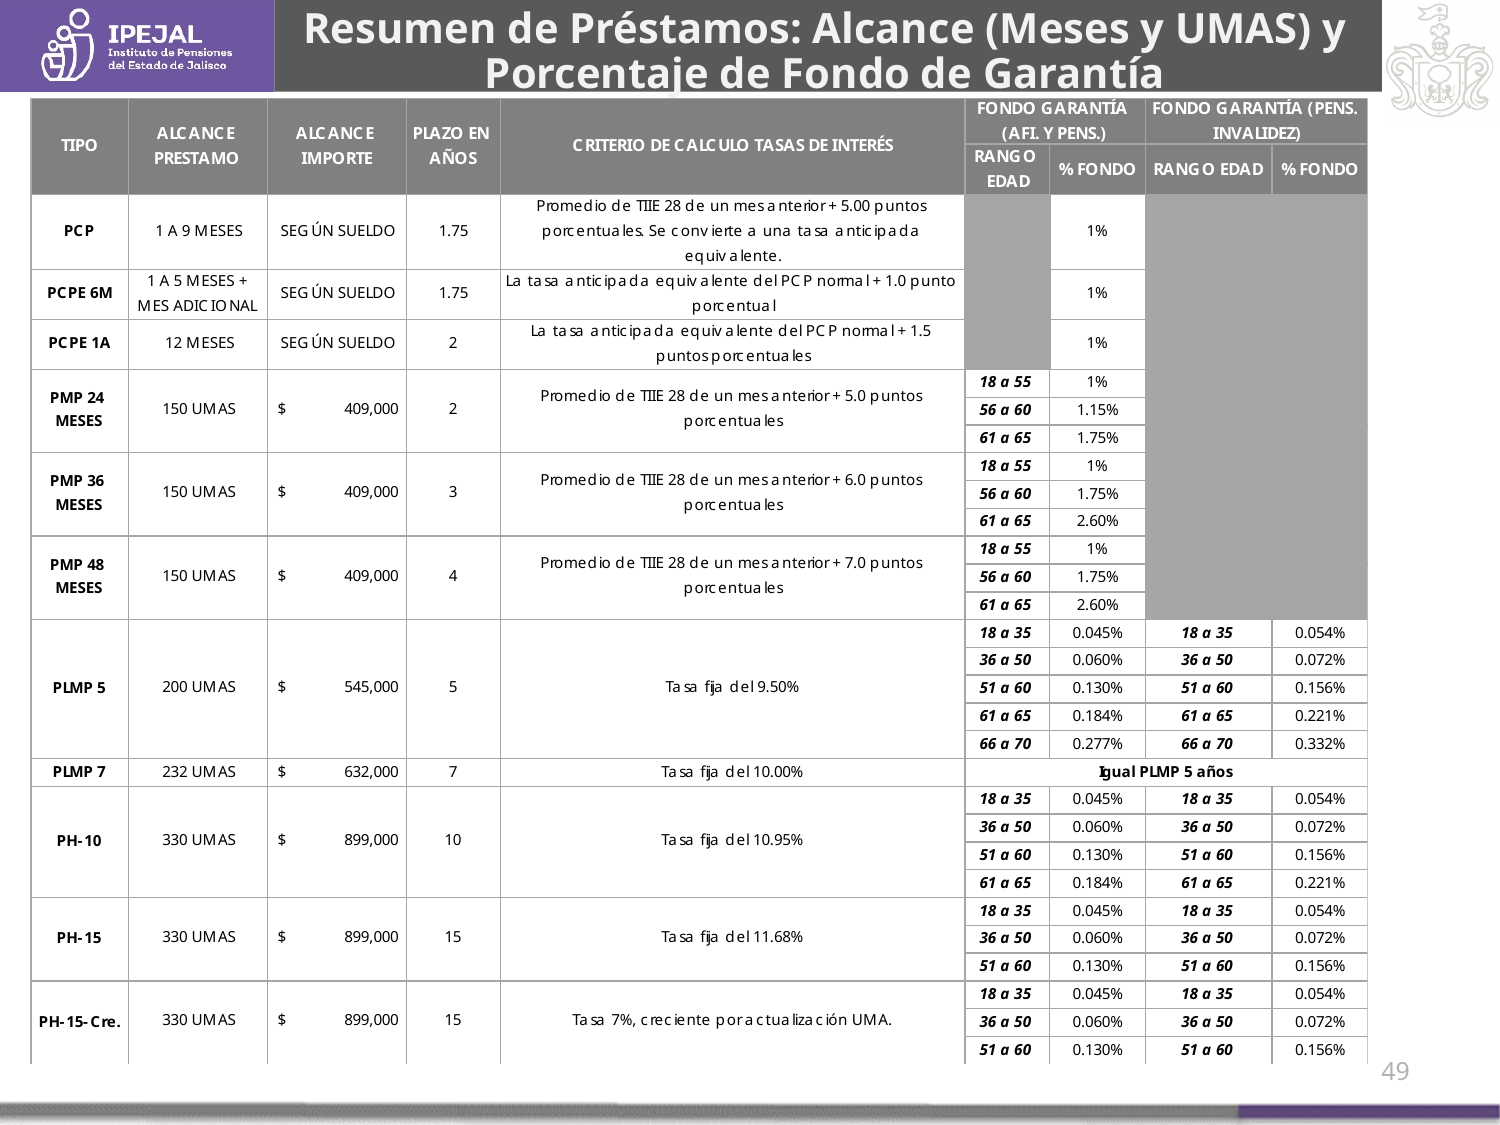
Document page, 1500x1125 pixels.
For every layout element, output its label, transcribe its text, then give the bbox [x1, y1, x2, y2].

slide_number 48 [1074, 1042, 1425, 1103]
list Resumen de Préstamos: Alcance (Meses y UMAS) y Porcentaje de Fondo de Garantía [281, 0, 1369, 75]
picture [0, 0, 275, 92]
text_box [30, 97, 1369, 1066]
picture [0, 1096, 1500, 1125]
